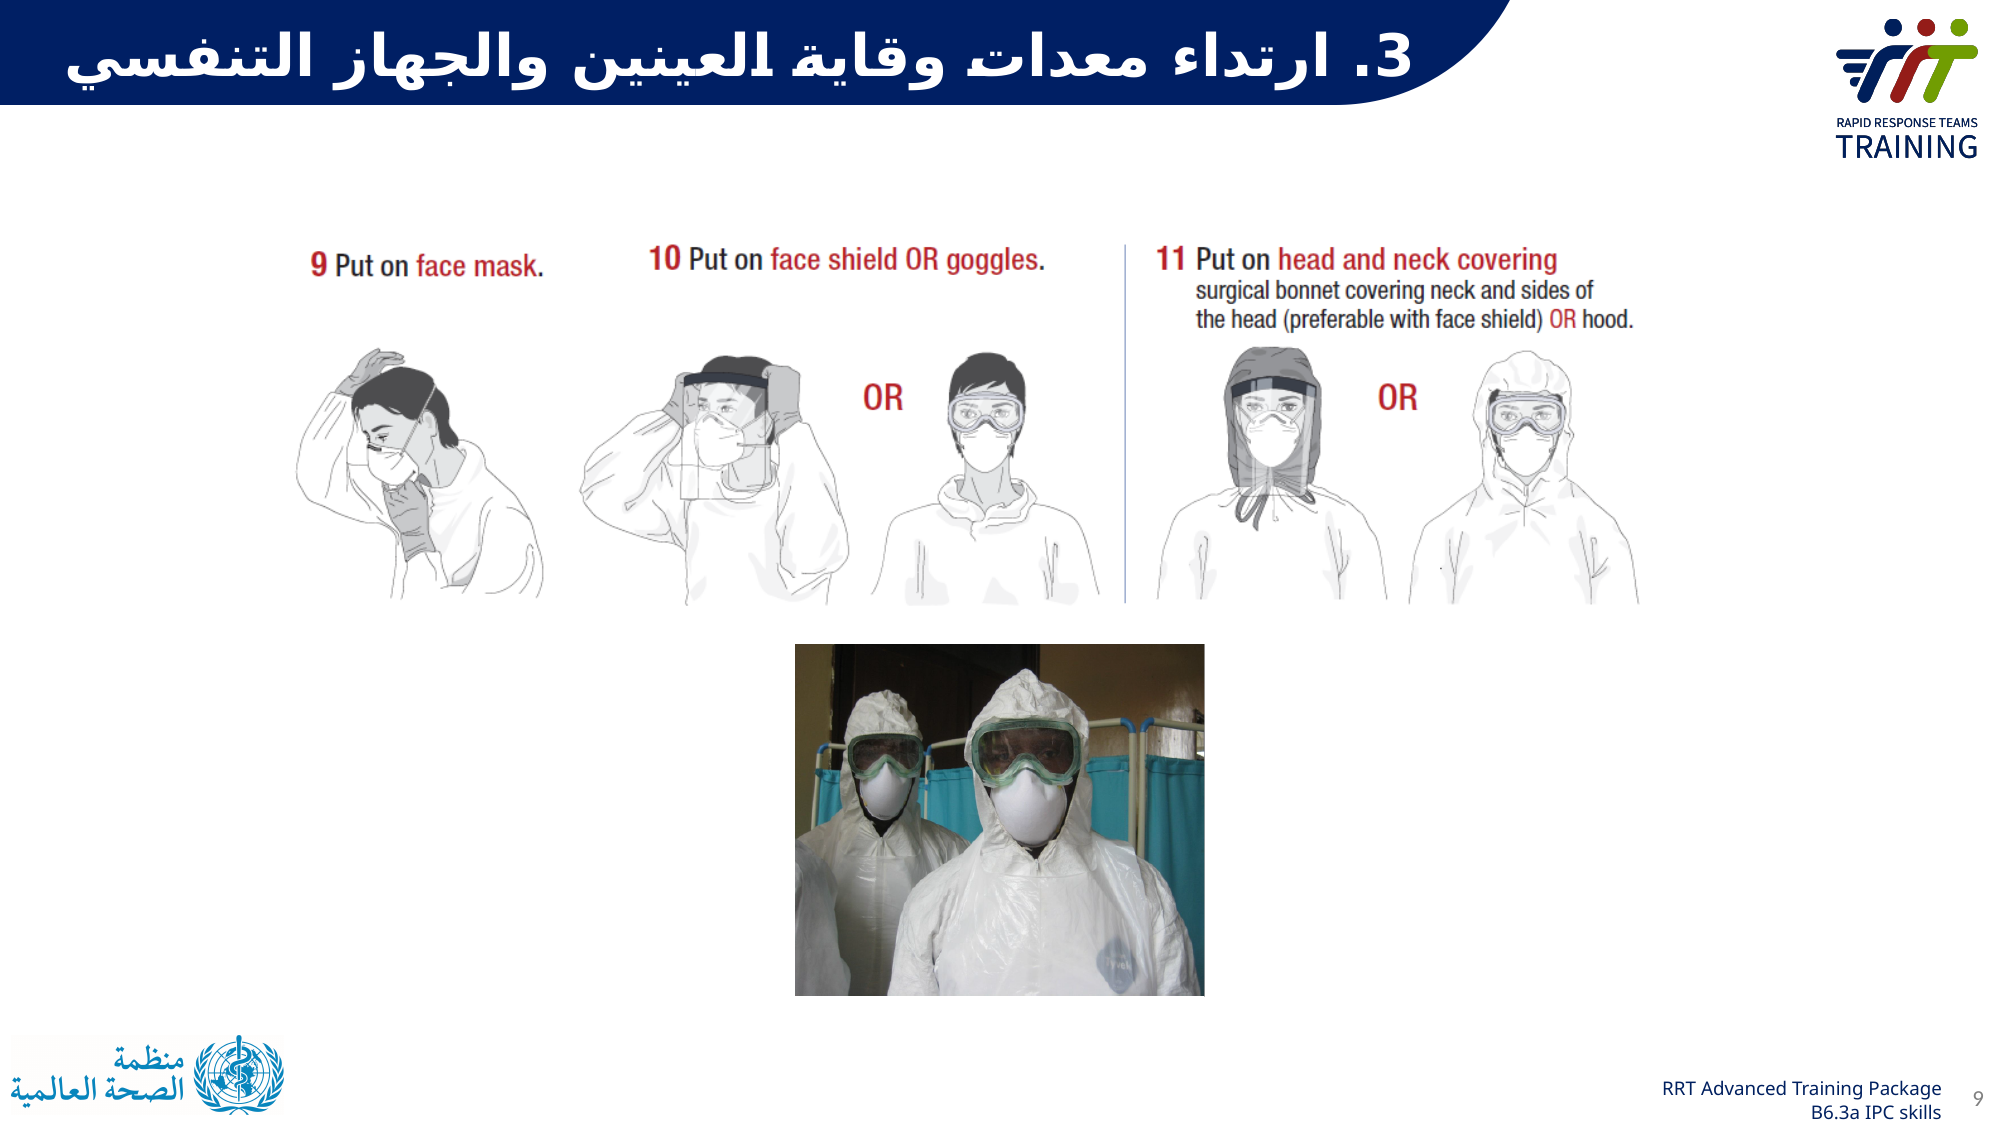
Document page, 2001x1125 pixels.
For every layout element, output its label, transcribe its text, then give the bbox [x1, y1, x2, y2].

picture [795, 644, 1205, 997]
picture [569, 227, 1646, 622]
picture [1835, 19, 1978, 167]
picture [11, 1035, 284, 1115]
picture [269, 234, 556, 614]
picture [241, 1050, 247, 1059]
picture [0, 0, 1533, 105]
text_box 3. ارتداء معدات وقاية العينين والجهاز التنفسي [22, 15, 1424, 100]
